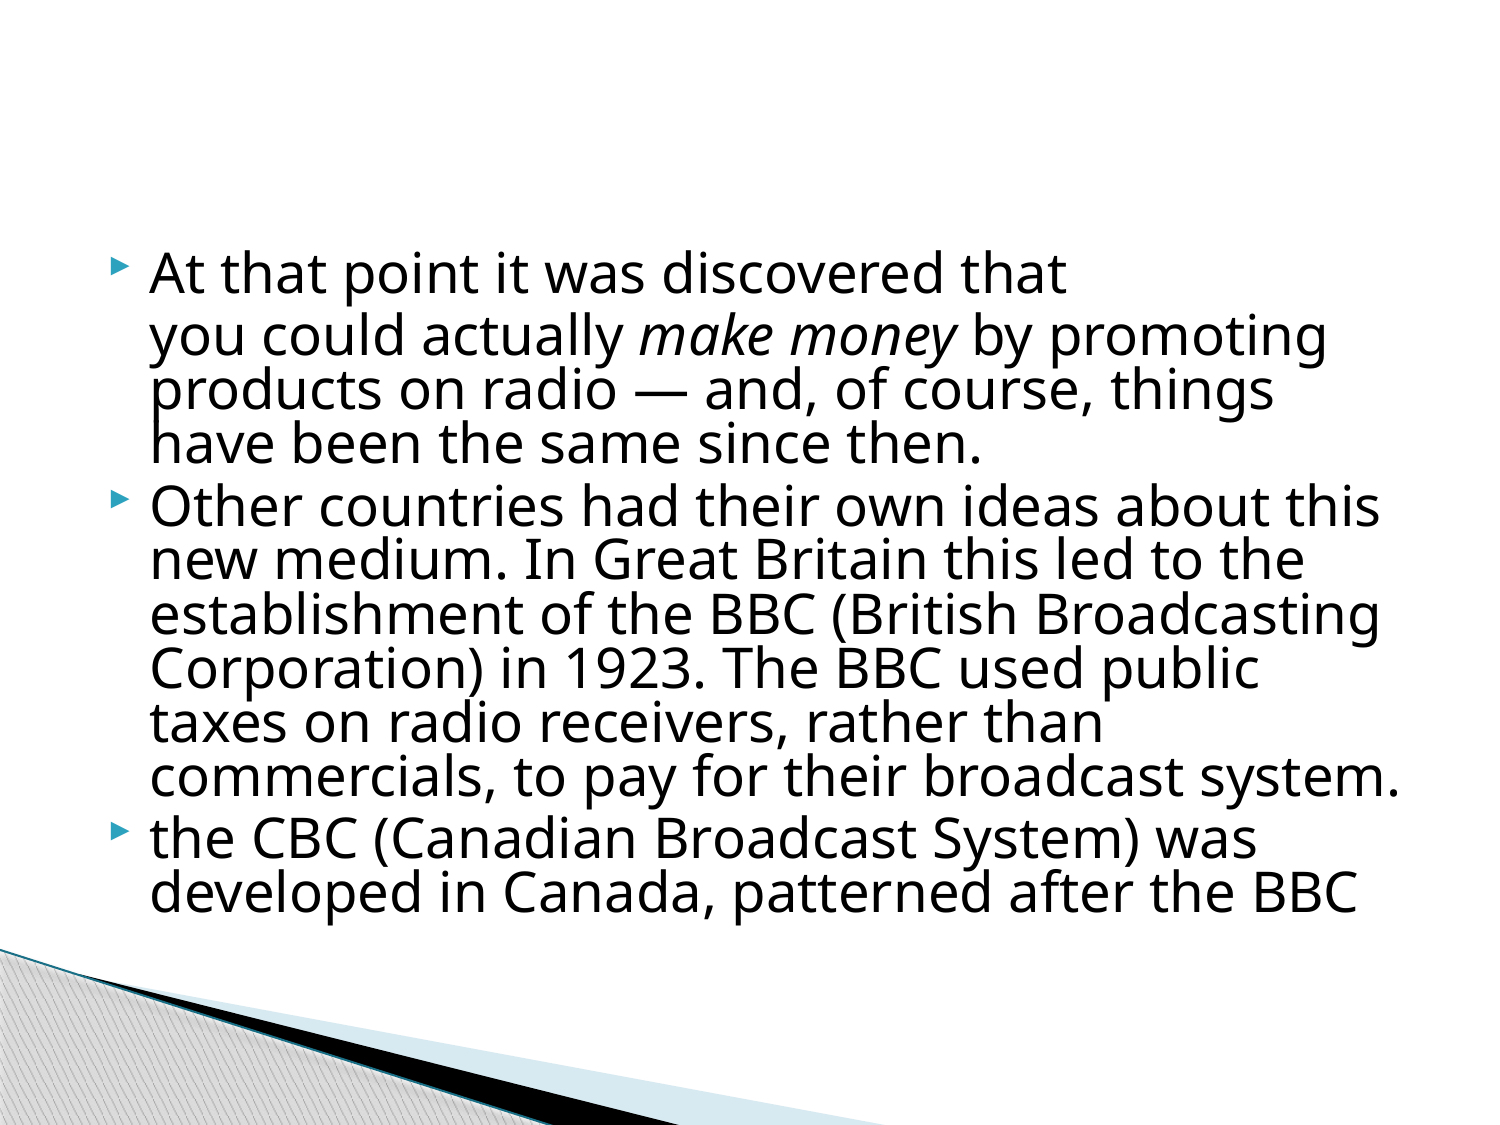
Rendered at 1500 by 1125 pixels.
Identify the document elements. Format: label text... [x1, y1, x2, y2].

list At that point it was discovered that you could actually make money by promoting products on radio — and, of course, things have been the same since then. Other countries had their own ideas about this new medium. In Great Britain this led to the establishment of the BBC (British Broadcasting Corporation) in 1923. The BBC used public taxes on radio receivers, rather than commercials, to pay for their broadcast system. the CBC (Canadian Broadcast System) was developed in Canada, patterned after the BBC [75, 243, 1425, 986]
